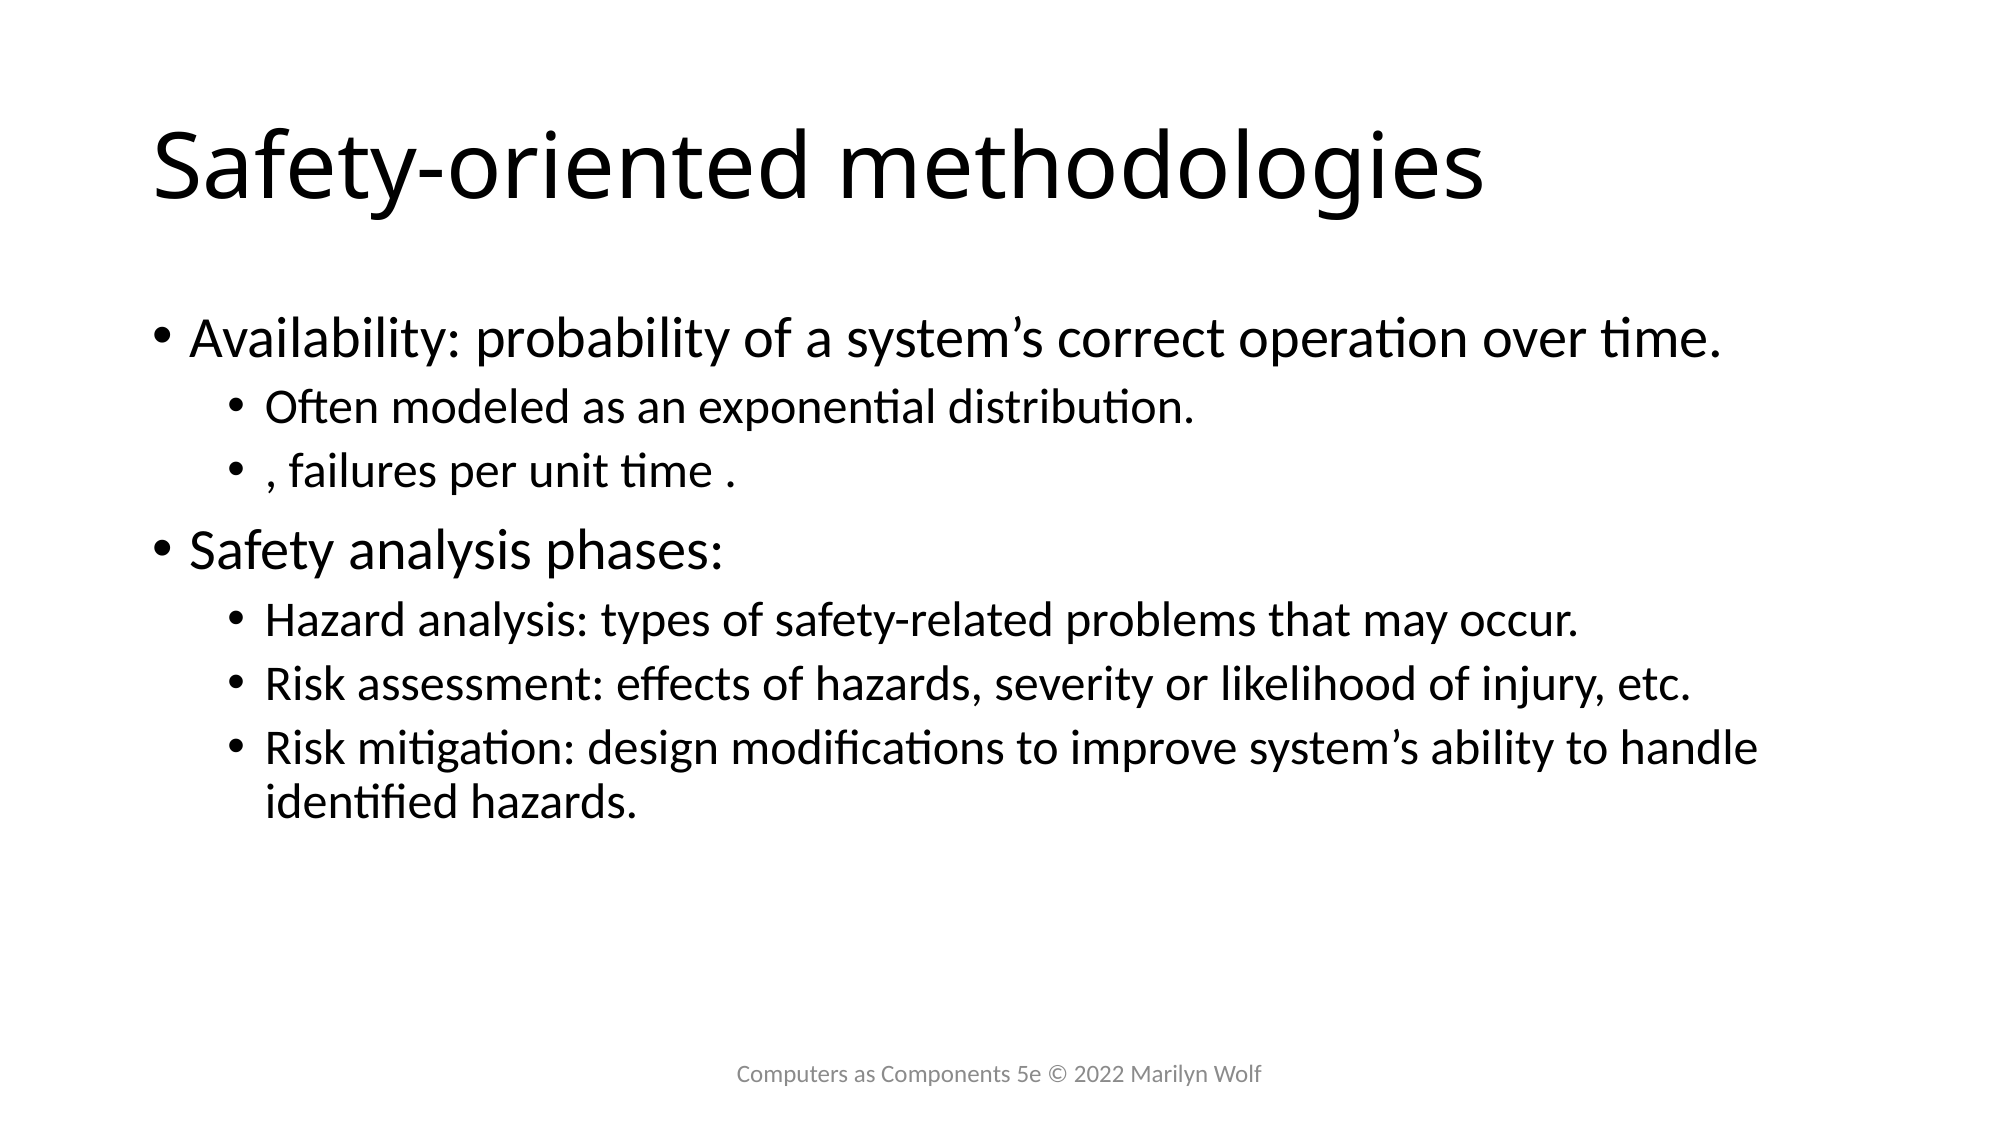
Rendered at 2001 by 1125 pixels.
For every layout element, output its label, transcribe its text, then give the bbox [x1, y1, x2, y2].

footer Computers as Components 5e © 2022 Marilyn Wolf [662, 1042, 1338, 1103]
title Safety-oriented methodologies [137, 59, 1863, 278]
